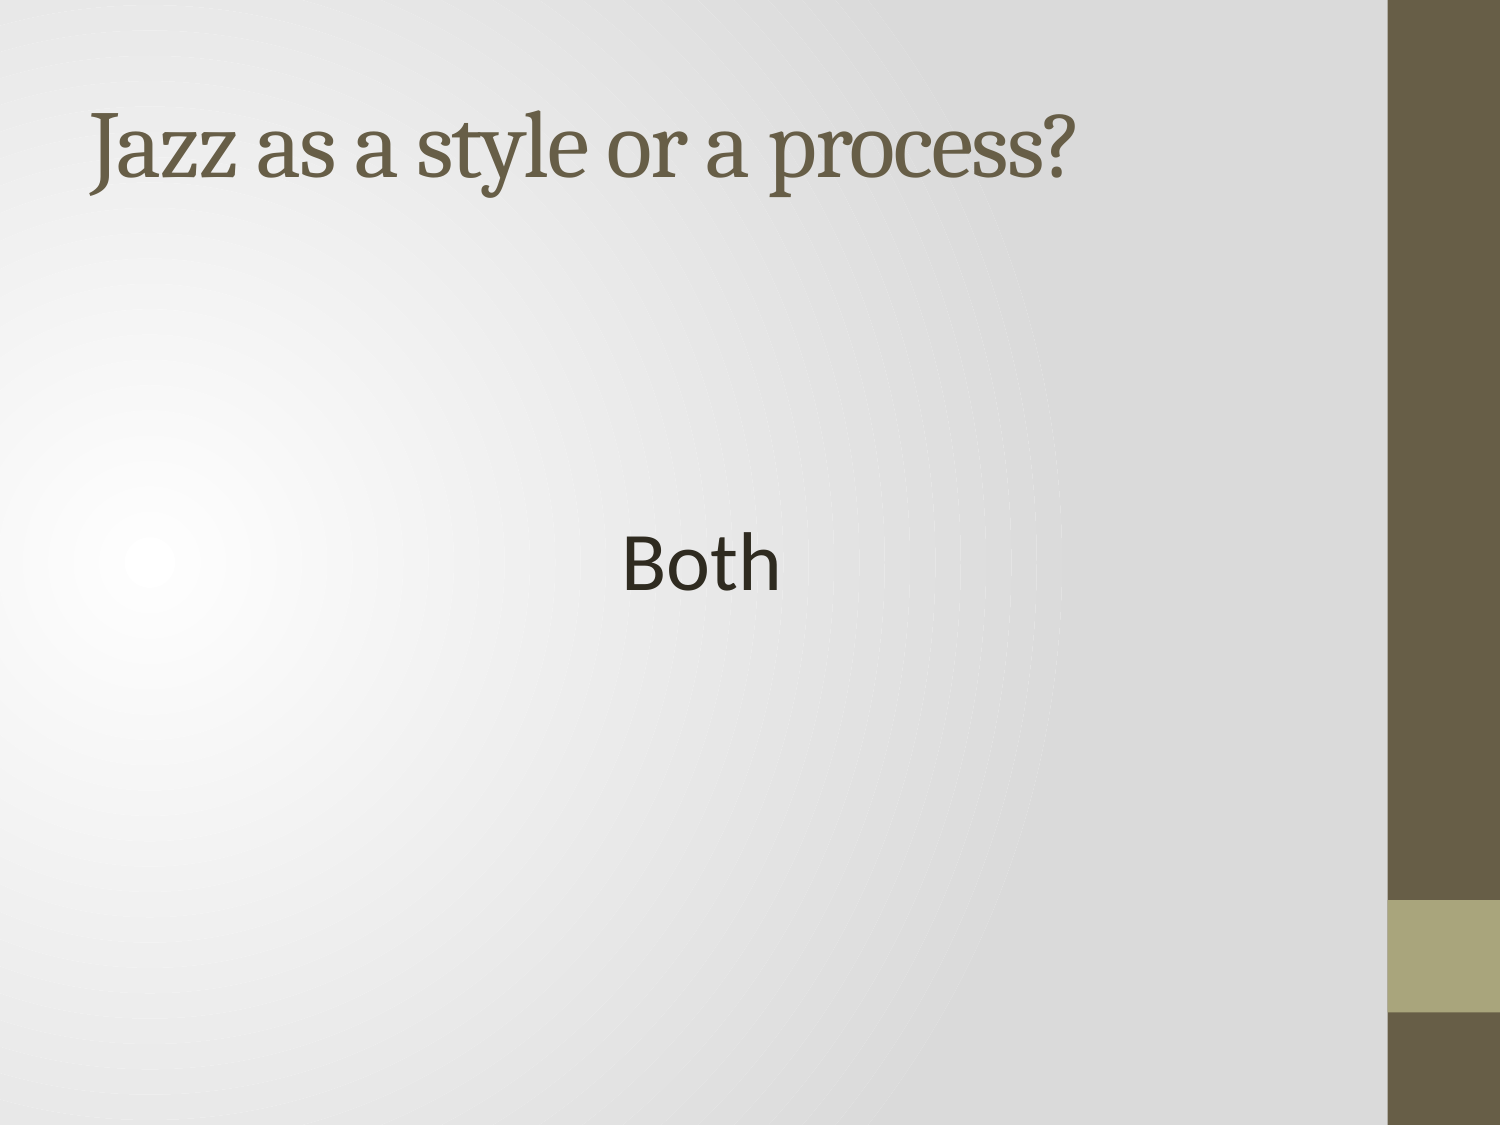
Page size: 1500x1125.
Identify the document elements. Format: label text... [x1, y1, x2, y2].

list Both [587, 500, 888, 625]
title Jazz as a style or a process? [75, 45, 1325, 233]
